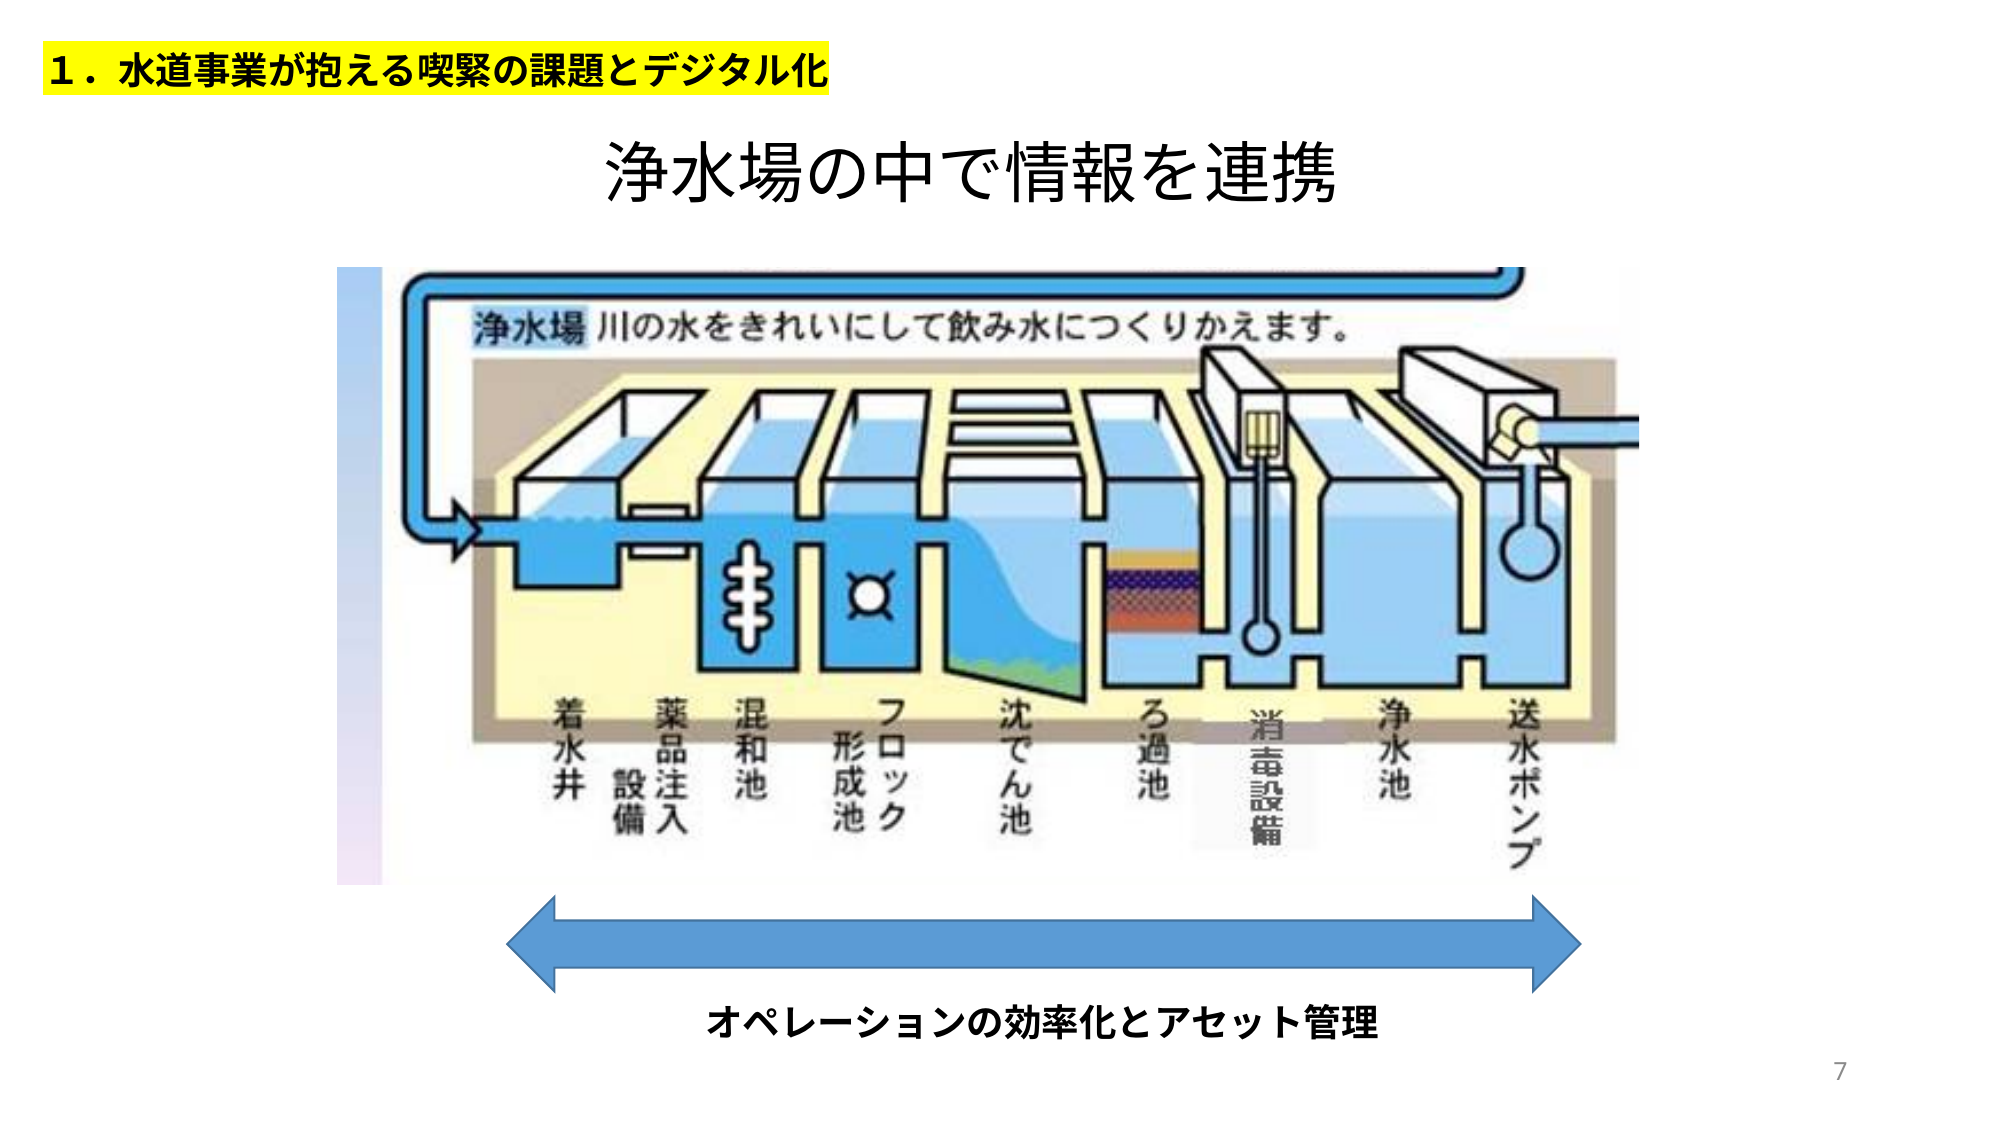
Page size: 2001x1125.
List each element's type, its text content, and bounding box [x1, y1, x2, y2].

text_box １．水道事業が抱える喫緊の課題とデジタル化 [28, 39, 888, 100]
picture [335, 267, 1640, 885]
slide_number 7 [1412, 1042, 1863, 1103]
text_box 浄水場の中で情報を連携 [507, 123, 1435, 218]
text_box オペレーションの効率化とアセット管理 [624, 991, 1459, 1051]
text_box [505, 894, 1582, 994]
